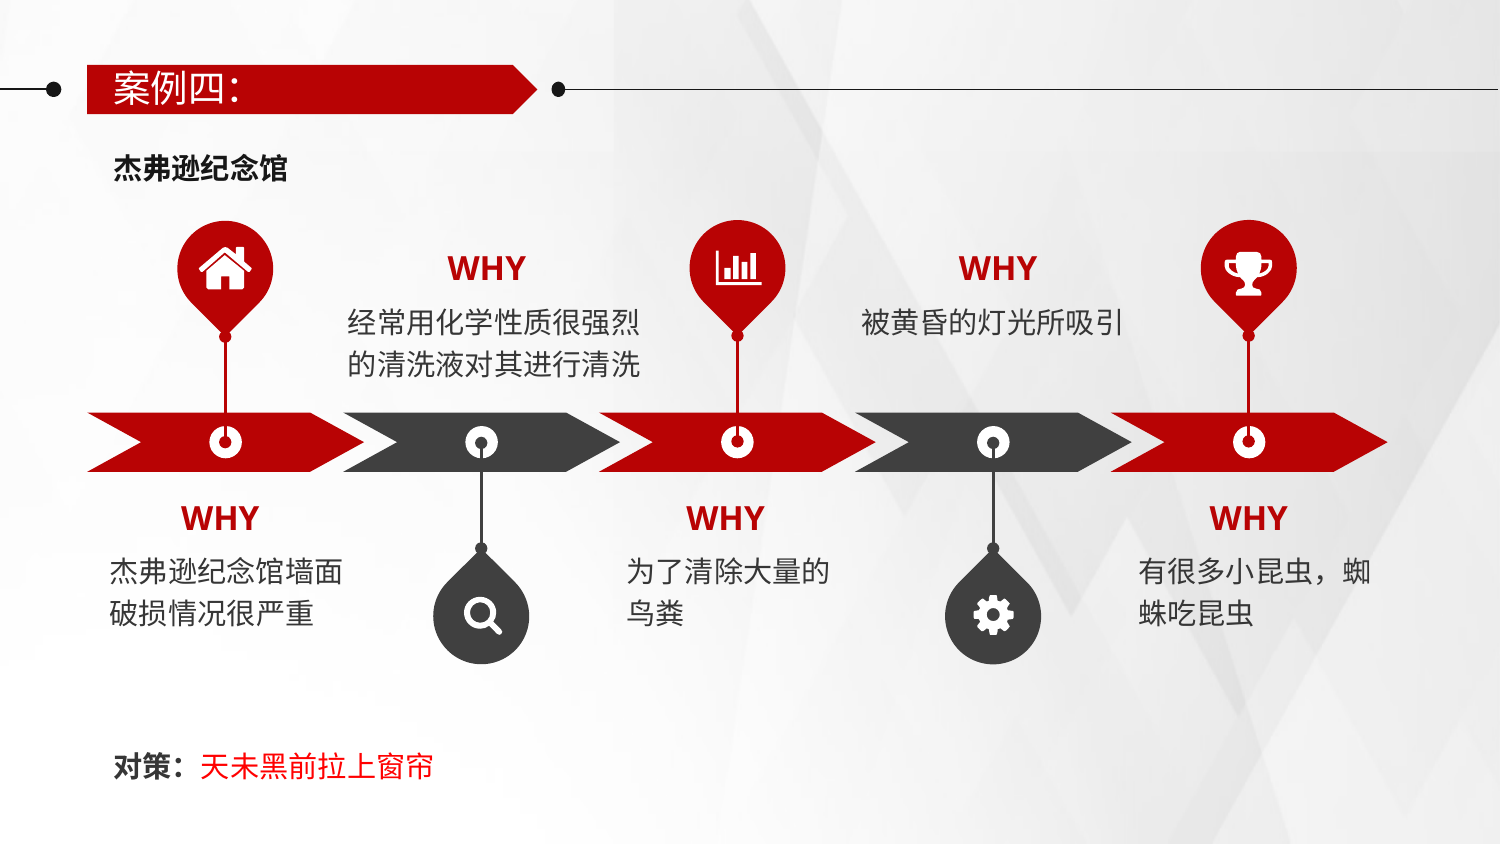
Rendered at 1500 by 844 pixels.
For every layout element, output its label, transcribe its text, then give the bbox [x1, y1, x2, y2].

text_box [1133, 412, 1388, 473]
text_box WHY [1123, 489, 1375, 539]
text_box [689, 219, 786, 317]
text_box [623, 412, 852, 473]
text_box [177, 220, 274, 317]
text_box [23, 59, 36, 120]
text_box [433, 567, 530, 665]
text_box 杰弗逊纪念馆 [98, 125, 514, 193]
text_box WHY [95, 489, 346, 539]
text_box 经常用化学性质很强烈 的清洗液对其进行清洗 [333, 289, 661, 357]
text_box 为了清除大量的鸟粪 [611, 539, 847, 606]
text_box WHY [600, 489, 851, 539]
text_box WHY [361, 239, 613, 290]
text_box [86, 412, 340, 473]
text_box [553, 83, 1499, 96]
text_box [944, 567, 1042, 665]
text_box [85, 62, 98, 117]
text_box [342, 412, 621, 473]
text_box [854, 412, 1132, 473]
text_box 有很多小昆虫，蜘蛛吃昆虫 [1123, 539, 1392, 606]
text_box 案例四： [98, 57, 538, 118]
text_box 被黄昏的灯光所吸引 [846, 289, 1146, 357]
text_box 对策：天未黑前拉上窗帘 [98, 730, 1243, 791]
text_box WHY [872, 239, 1124, 290]
text_box 杰弗逊纪念馆墙面破损情况很严重 [95, 539, 363, 606]
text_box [1200, 219, 1298, 317]
